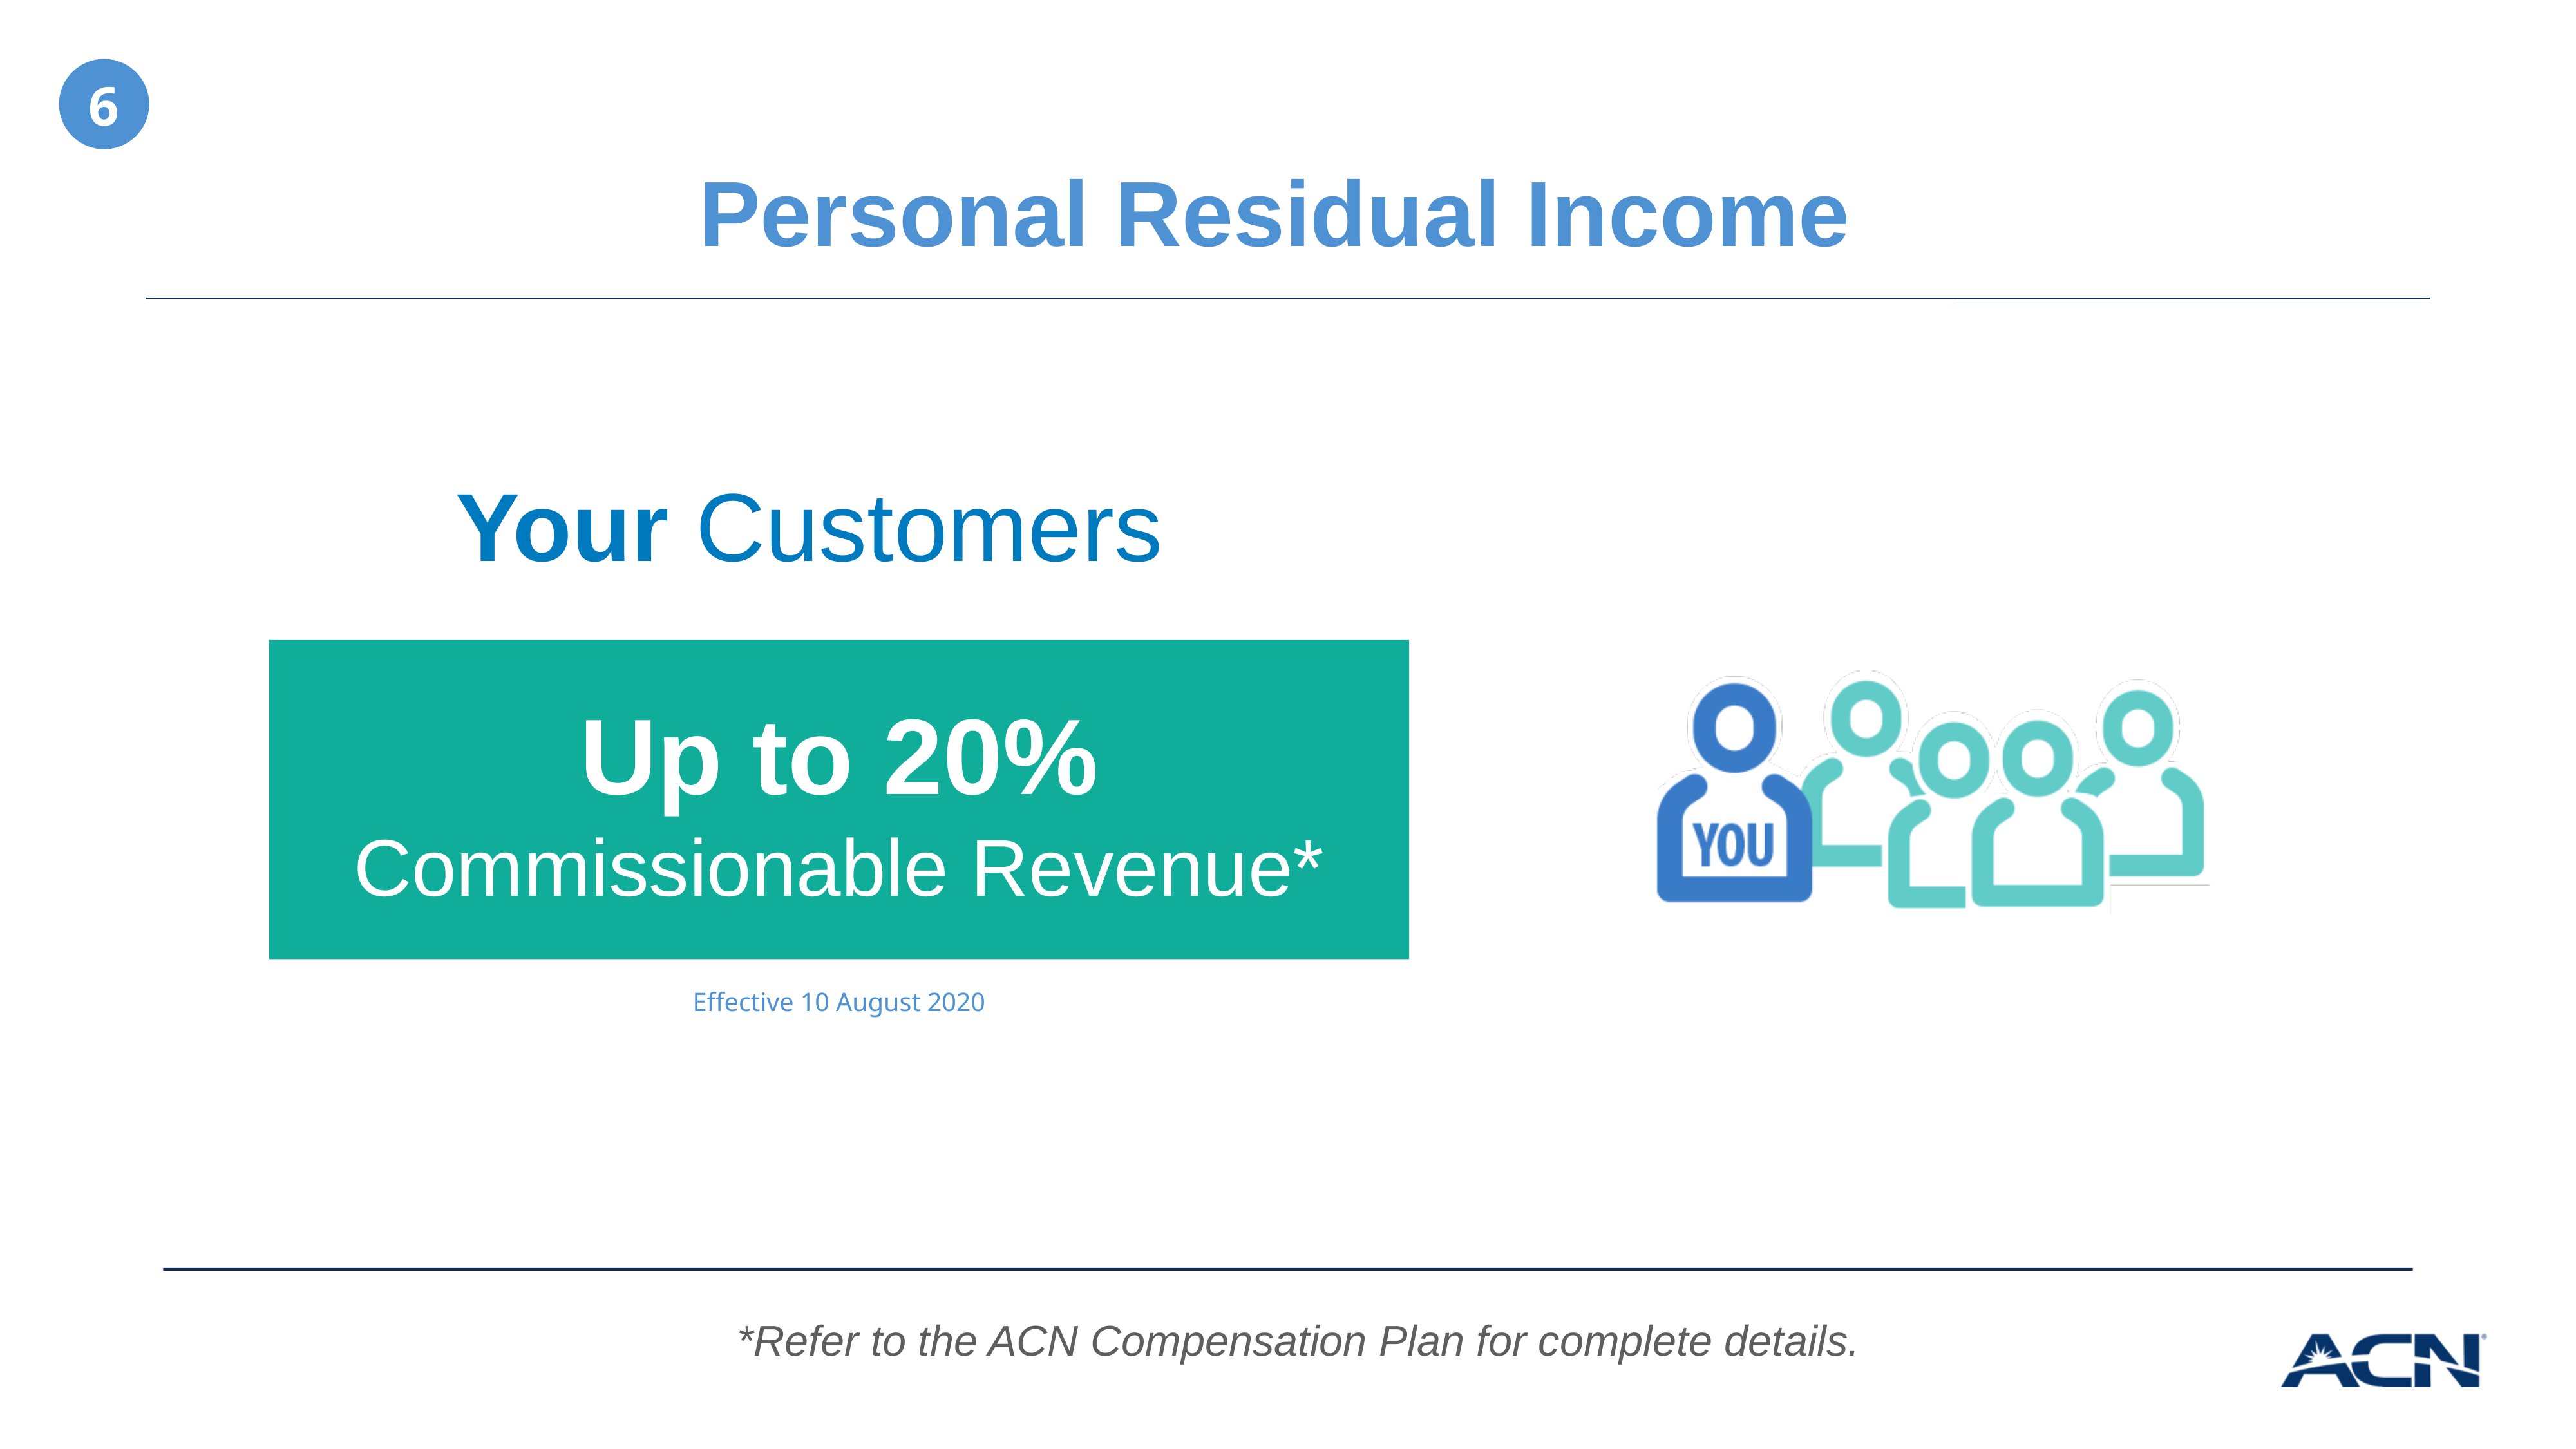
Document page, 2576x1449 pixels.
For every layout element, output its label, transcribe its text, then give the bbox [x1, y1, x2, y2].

picture [2281, 1331, 2496, 1387]
picture [1646, 660, 2211, 925]
text_box [59, 65, 81, 143]
text_box [128, 65, 149, 143]
text_box Your Customers [446, 526, 1173, 585]
text_box 6 [81, 64, 128, 144]
text_box *Refer to the ACN Compensation Plan for complete details. [730, 1305, 1869, 1372]
text_box Up to 20% Commissionable Revenue* [268, 639, 1410, 961]
text_box [84, 59, 124, 64]
text_box Personal Residual Income [691, 167, 1885, 272]
text_box [83, 144, 125, 149]
text_box Effective 10 August 2020 [618, 960, 1059, 1025]
